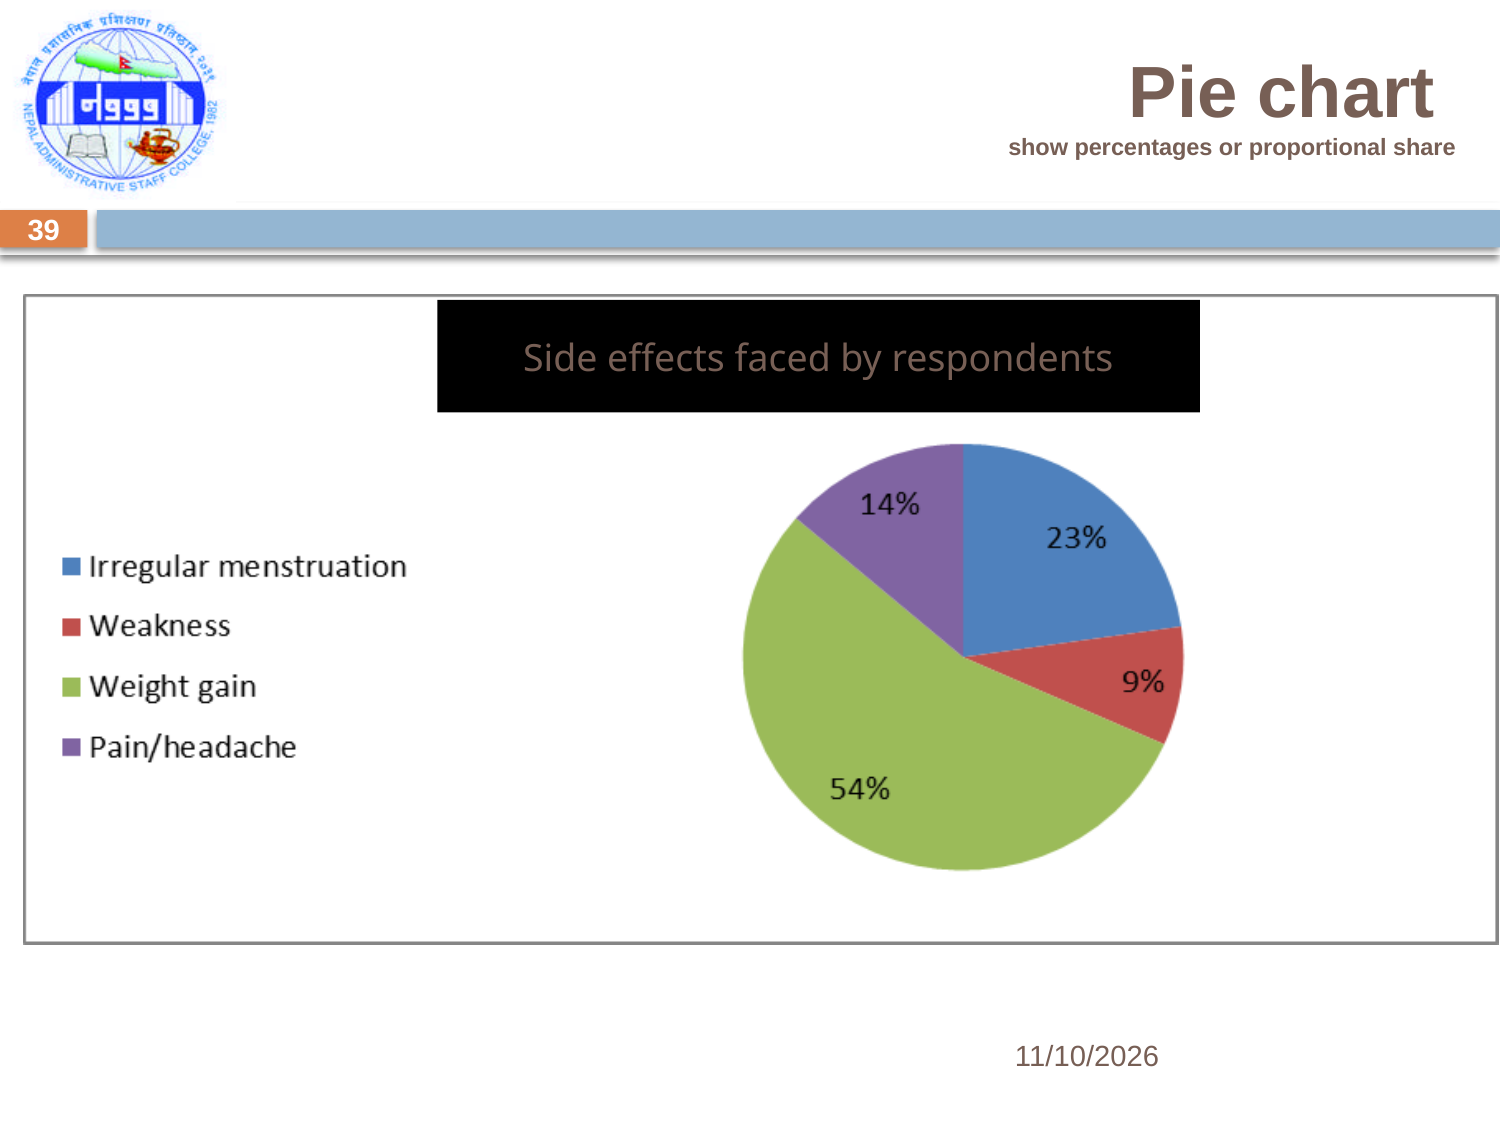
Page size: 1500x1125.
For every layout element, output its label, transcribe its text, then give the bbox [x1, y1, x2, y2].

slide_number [999, 1025, 1438, 1085]
picture [1, 0, 236, 208]
title Pie chart show percentages or proportional share [218, 37, 1471, 200]
slide_number 39 [0, 208, 88, 249]
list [23, 294, 1499, 945]
